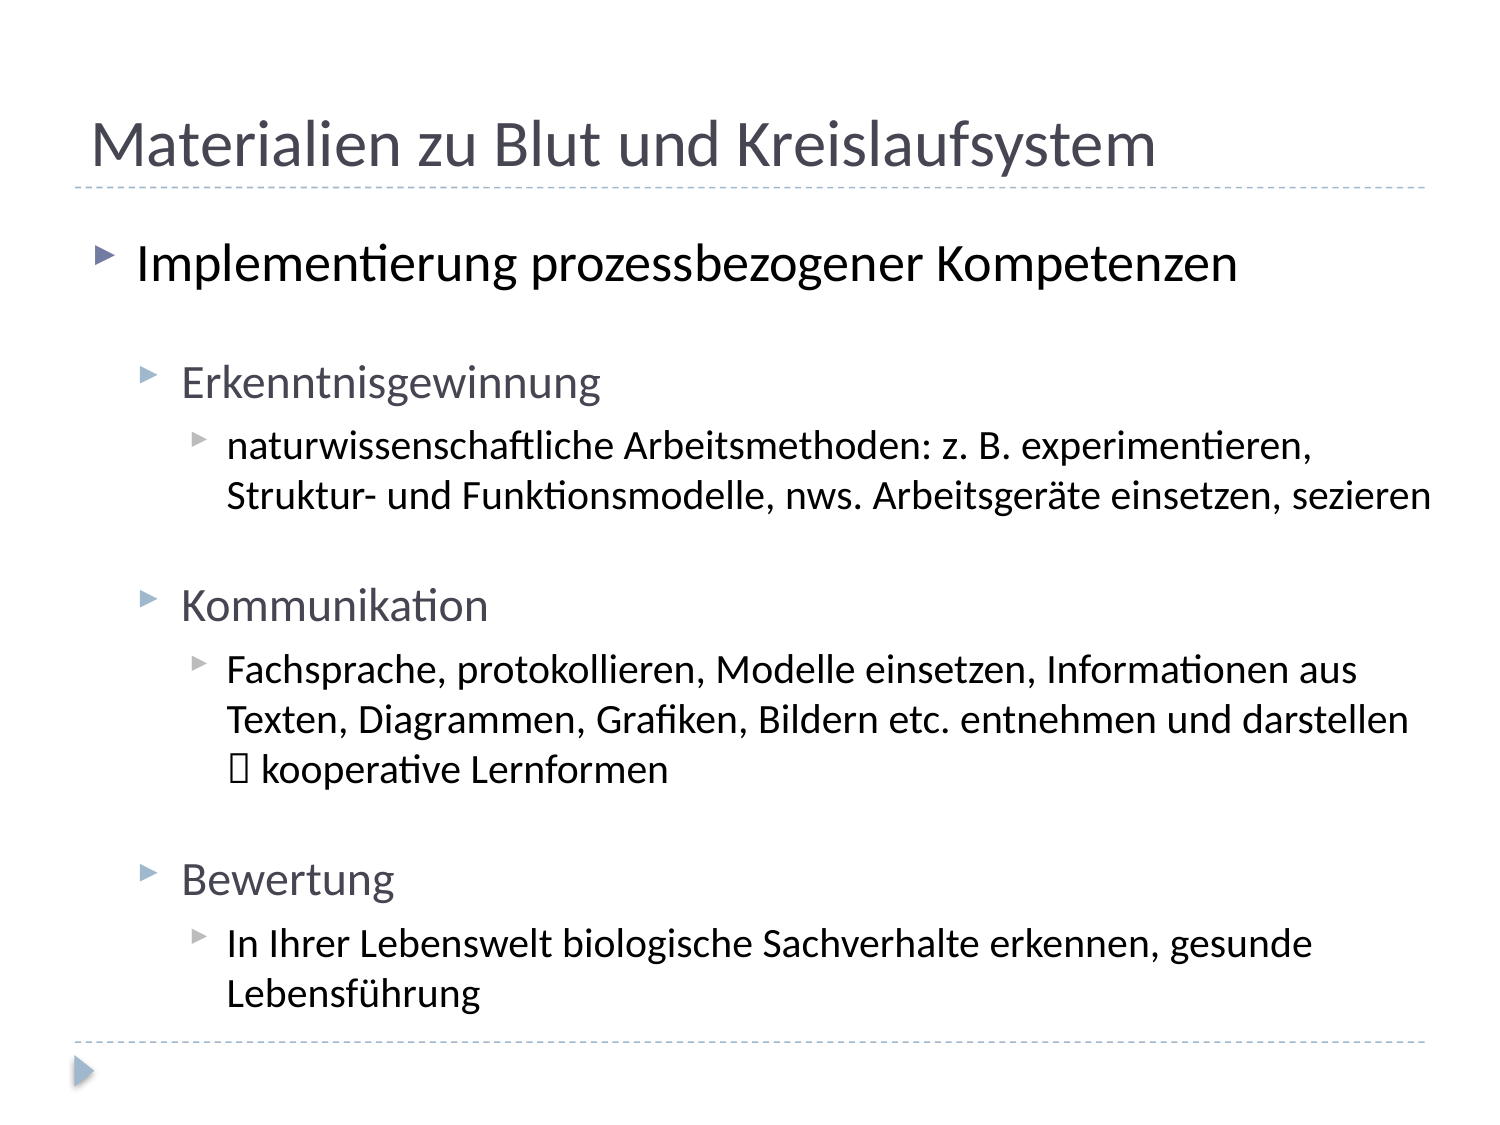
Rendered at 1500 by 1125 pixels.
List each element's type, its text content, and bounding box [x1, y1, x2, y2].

title Materialien zu Blut und Kreislaufsystem [74, 24, 1426, 188]
list Implementierung prozessbezogener Kompetenzen Erkenntnisgewinnung naturwissenschaftliche Arbeitsmethoden: z. B. experimentieren, Struktur- und Funktionsmodelle, nws. Arbeitsgeräte einsetzen, sezieren Kommunikation Fachsprache, protokollieren, Modelle einsetzen, Informationen aus Texten, Diagrammen, Grafiken, Bildern etc. entnehmen und darstellen  kooperative Lernformen Bewertung In Ihrer Lebenswelt biologische Sachverhalte erkennen, gesunde Lebensführung [76, 219, 1459, 1036]
